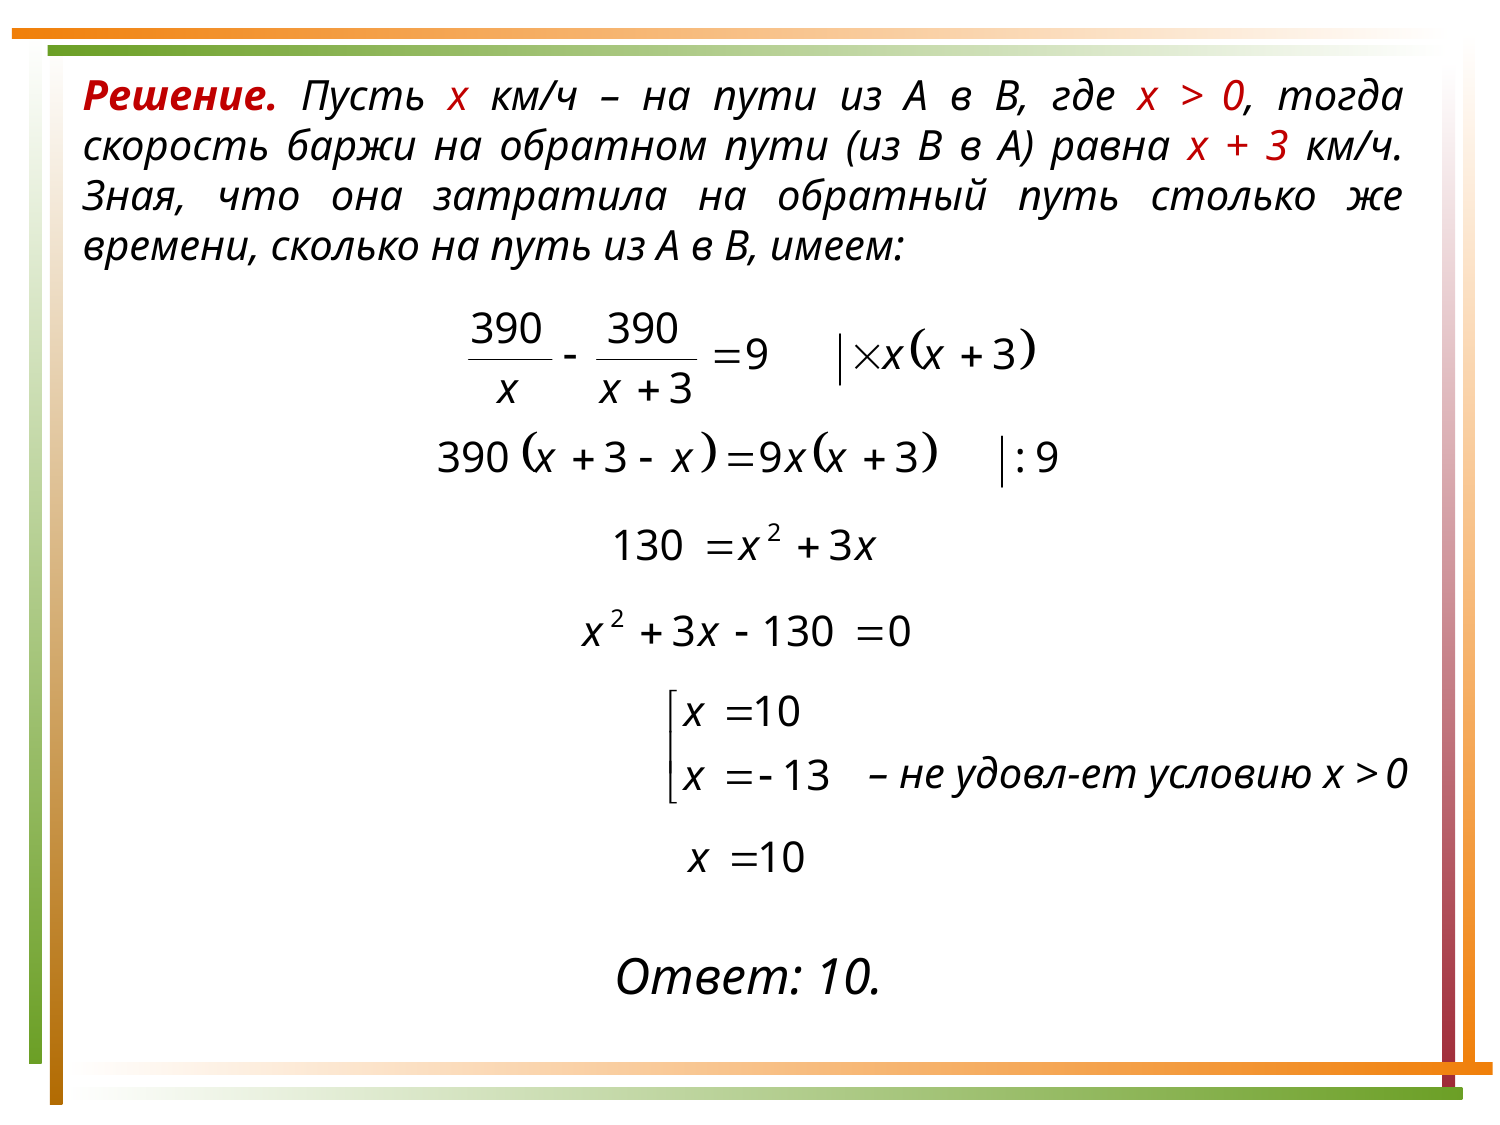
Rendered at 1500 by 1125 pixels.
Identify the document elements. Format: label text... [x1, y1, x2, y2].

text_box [658, 683, 840, 811]
text_box [574, 1062, 578, 1075]
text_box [681, 833, 817, 884]
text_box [610, 513, 888, 571]
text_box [575, 600, 923, 658]
text_box – не удовл-ет условию х > 0 [853, 739, 1424, 805]
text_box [461, 302, 1037, 413]
text_box Ответ: 10. [599, 936, 899, 1012]
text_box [431, 426, 1067, 498]
text_box Решение. Пусть x км/ч – на пути из A в B, где х > 0, тогда скорость баржи на обратном пути (из В в А) равна х + 3 км/ч. Зная, что она затратила на обратный путь столько же времени, сколько на путь из A в B, имеем: [68, 61, 1419, 277]
